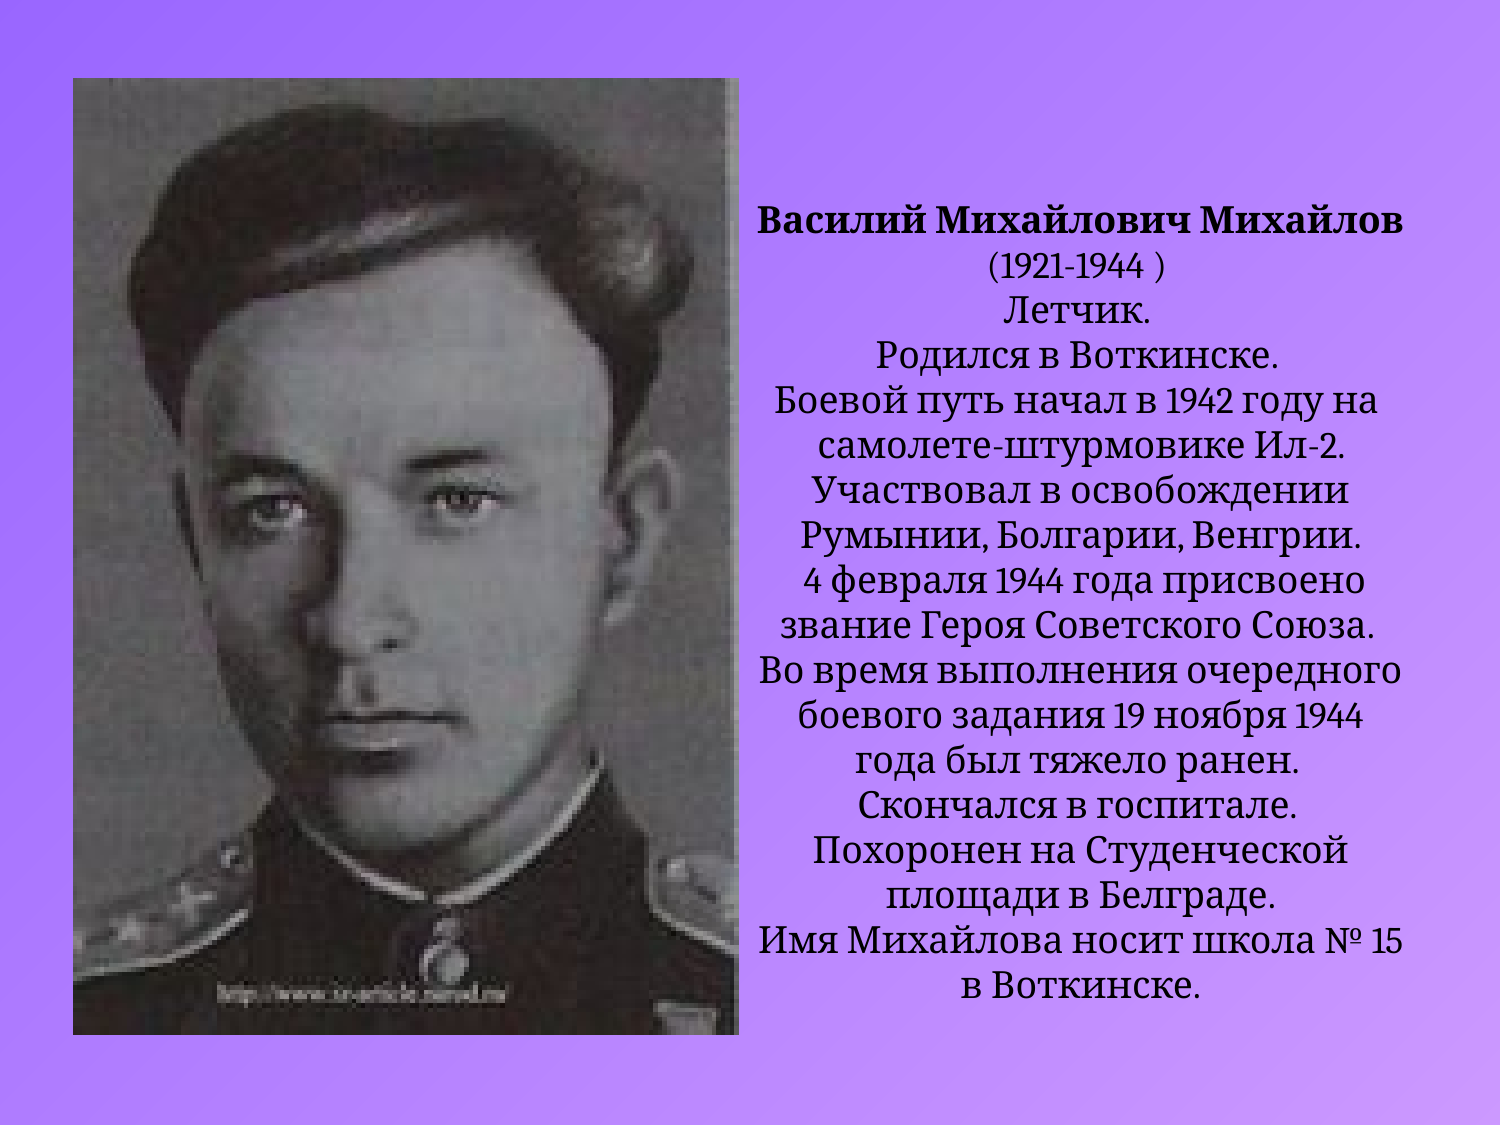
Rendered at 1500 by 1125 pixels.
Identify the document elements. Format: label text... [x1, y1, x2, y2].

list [73, 77, 739, 1036]
text_box Василий Михайлович Михайлов (1921-1944 ) Летчик. Родился в Воткинске. Боевой путь начал в 1942 году на самолете-штурмовике Ил-2. Участвовал в освобождении Румынии, Болгарии, Венгрии. 4 февраля 1944 года присвоено звание Героя Советского Союза. Во время выполнения очередного боевого задания 19 ноября 1944 года был тяжело ранен. Скончался в госпитале. Похоронен на Студенческой площади в Белграде. Имя Михайлова носит школа № 15 в Воткинске. [743, 188, 1424, 1014]
